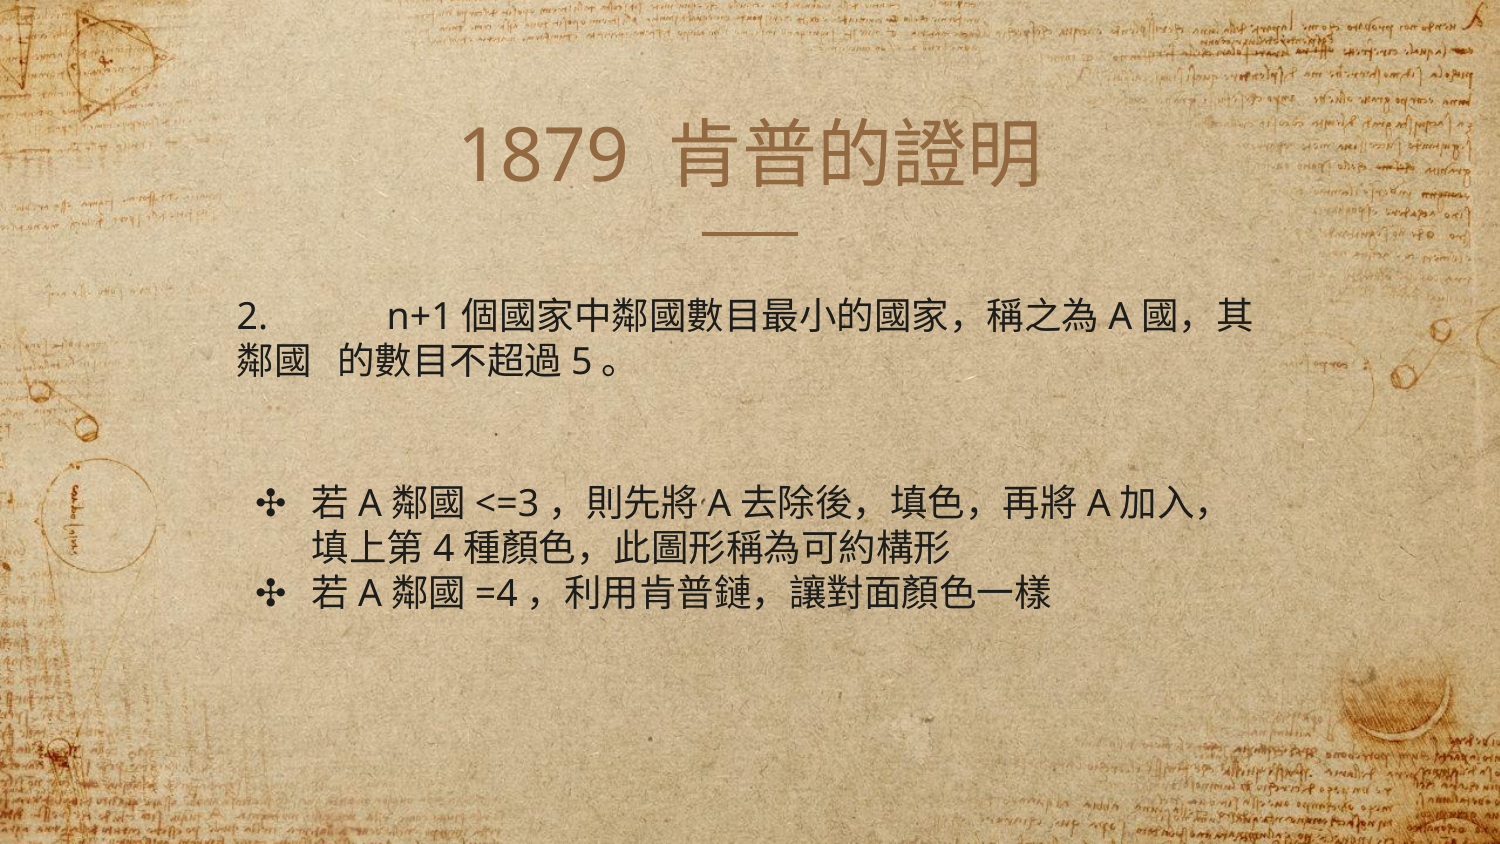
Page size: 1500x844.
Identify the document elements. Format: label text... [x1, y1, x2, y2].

list 若A鄰國<=3，則先將A去除後，填色，再將A加入，填上第4種顏色，此圖形稱為可約構形 若A鄰國=4，利用肯普鏈，讓對面顏色一樣 [221, 464, 1276, 729]
title 1879 肯普的證明 [309, 71, 1191, 212]
picture [0, 0, 1500, 844]
list 2. n+1個國家中鄰國數目最小的國家，稱之為A國，其鄰國 的數目不超過5。 [221, 276, 1276, 437]
